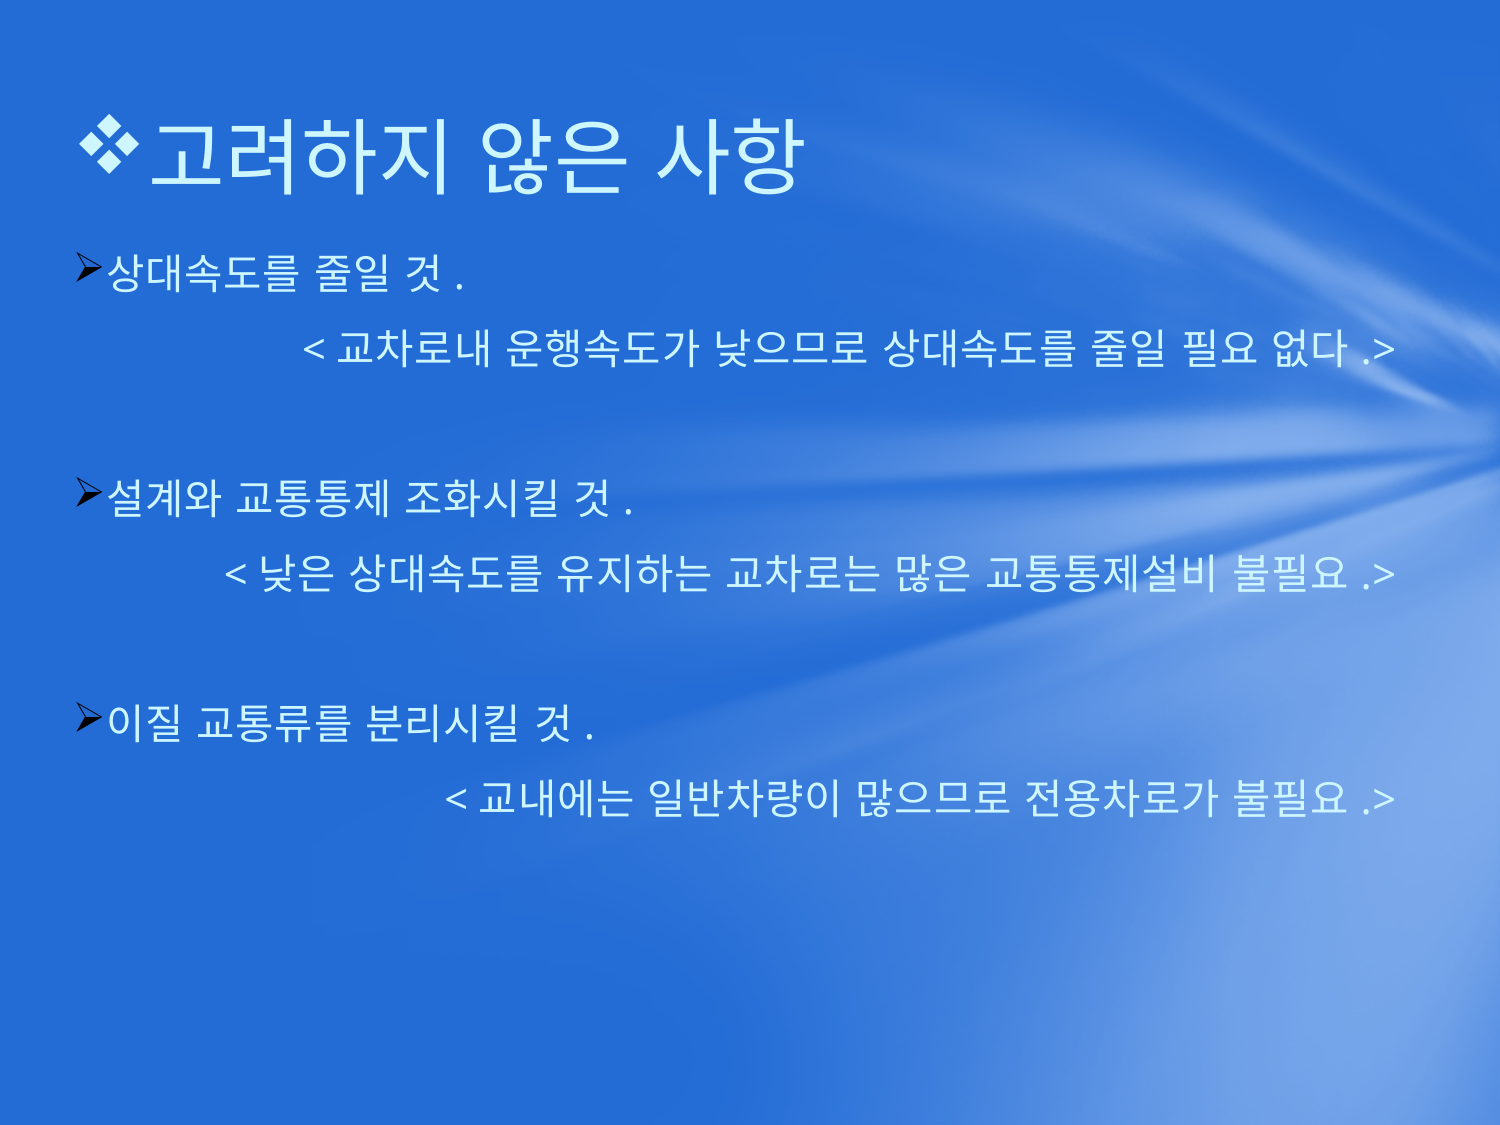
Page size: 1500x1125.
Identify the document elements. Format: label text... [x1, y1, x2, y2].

title 고려하지 않은 사항 [57, 37, 1318, 213]
list 상대속도를 줄일 것. <교차로내 운행속도가 낮으므로 상대속도를 줄일 필요 없다.> 설계와 교통통제 조화시킬 것. <낮은 상대속도를 유지하는 교차로는 많은 교통통제설비 불필요.> 이질 교통류를 분리시킬 것. <교내에는 일반차량이 많으므로 전용차로가 불필요.> [57, 239, 1412, 1015]
